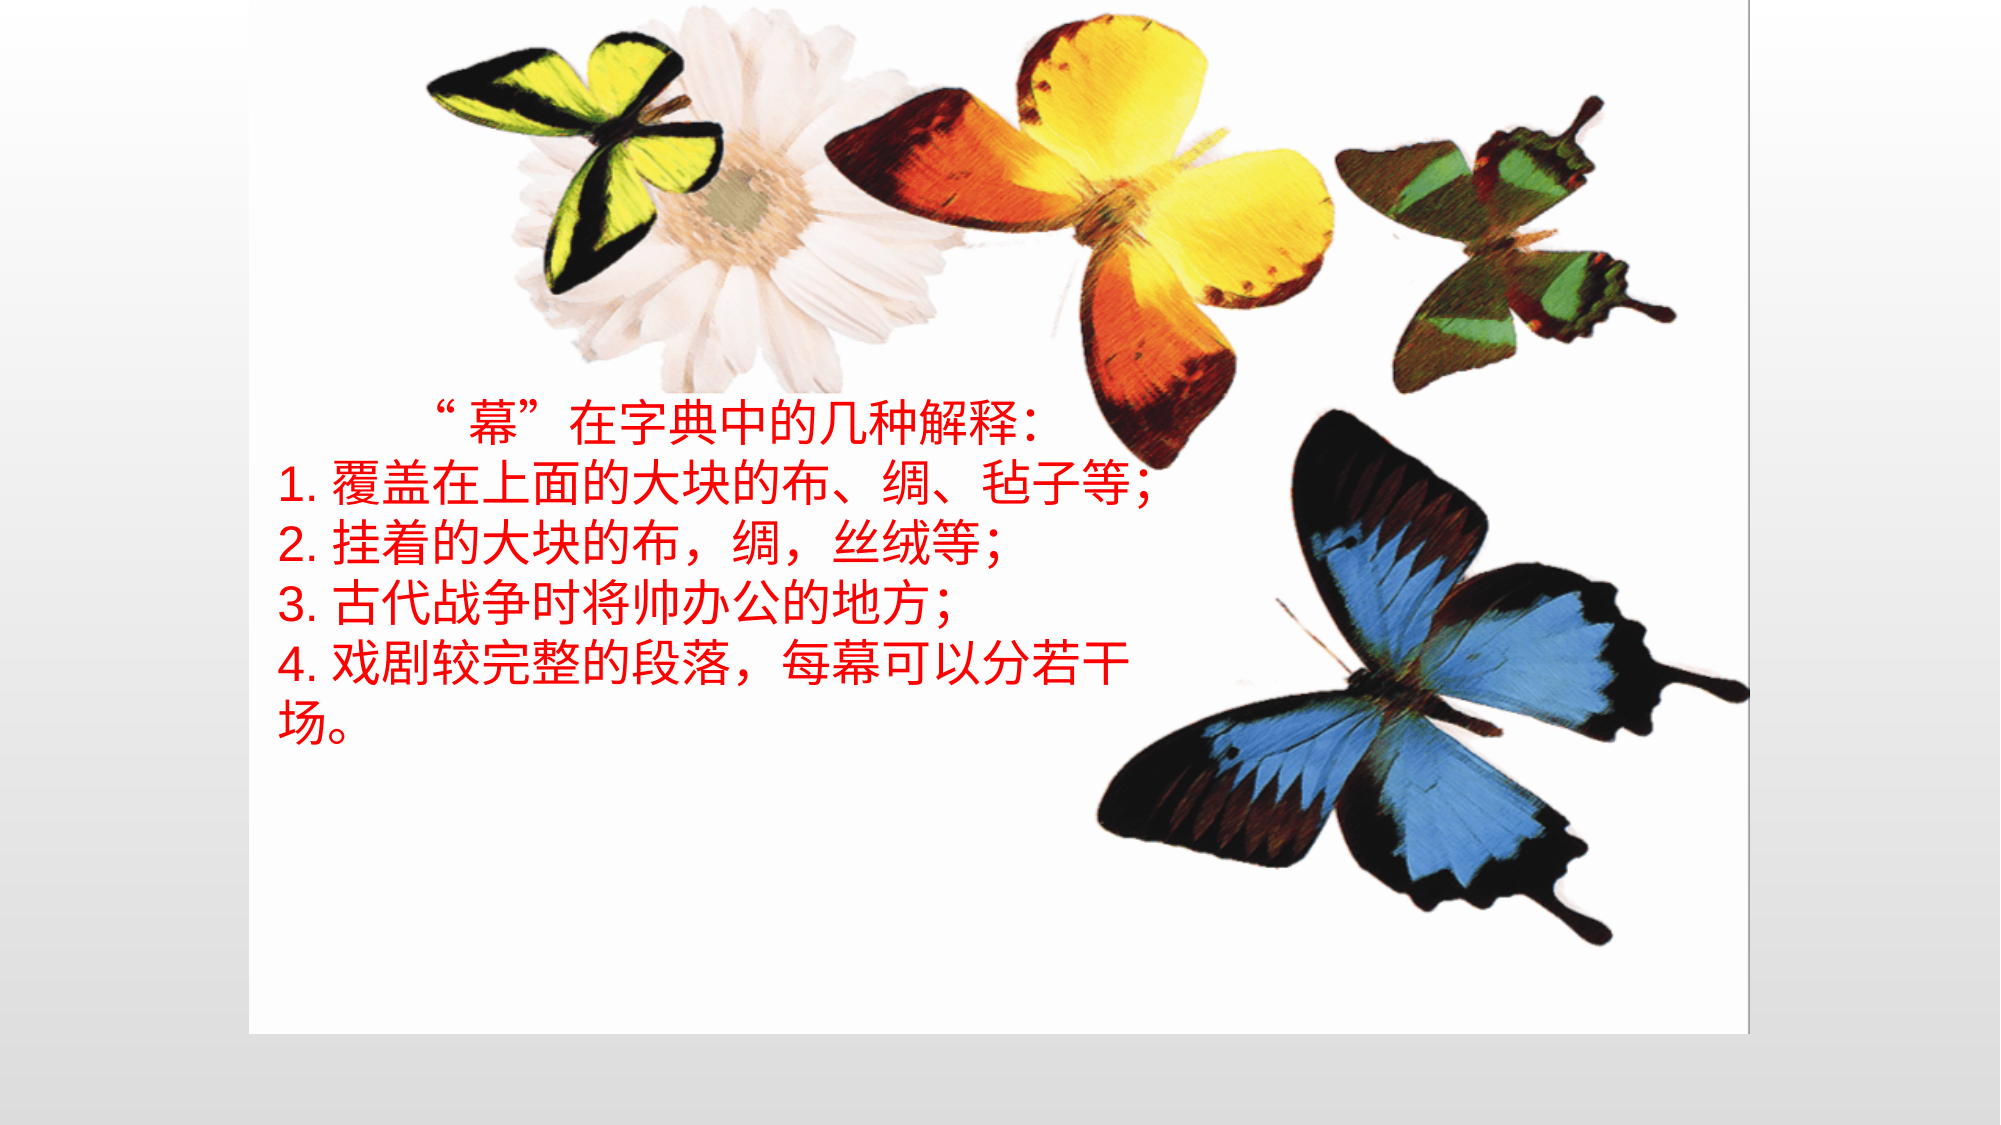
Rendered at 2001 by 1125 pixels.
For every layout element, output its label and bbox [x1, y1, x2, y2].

picture [249, 0, 1750, 1034]
